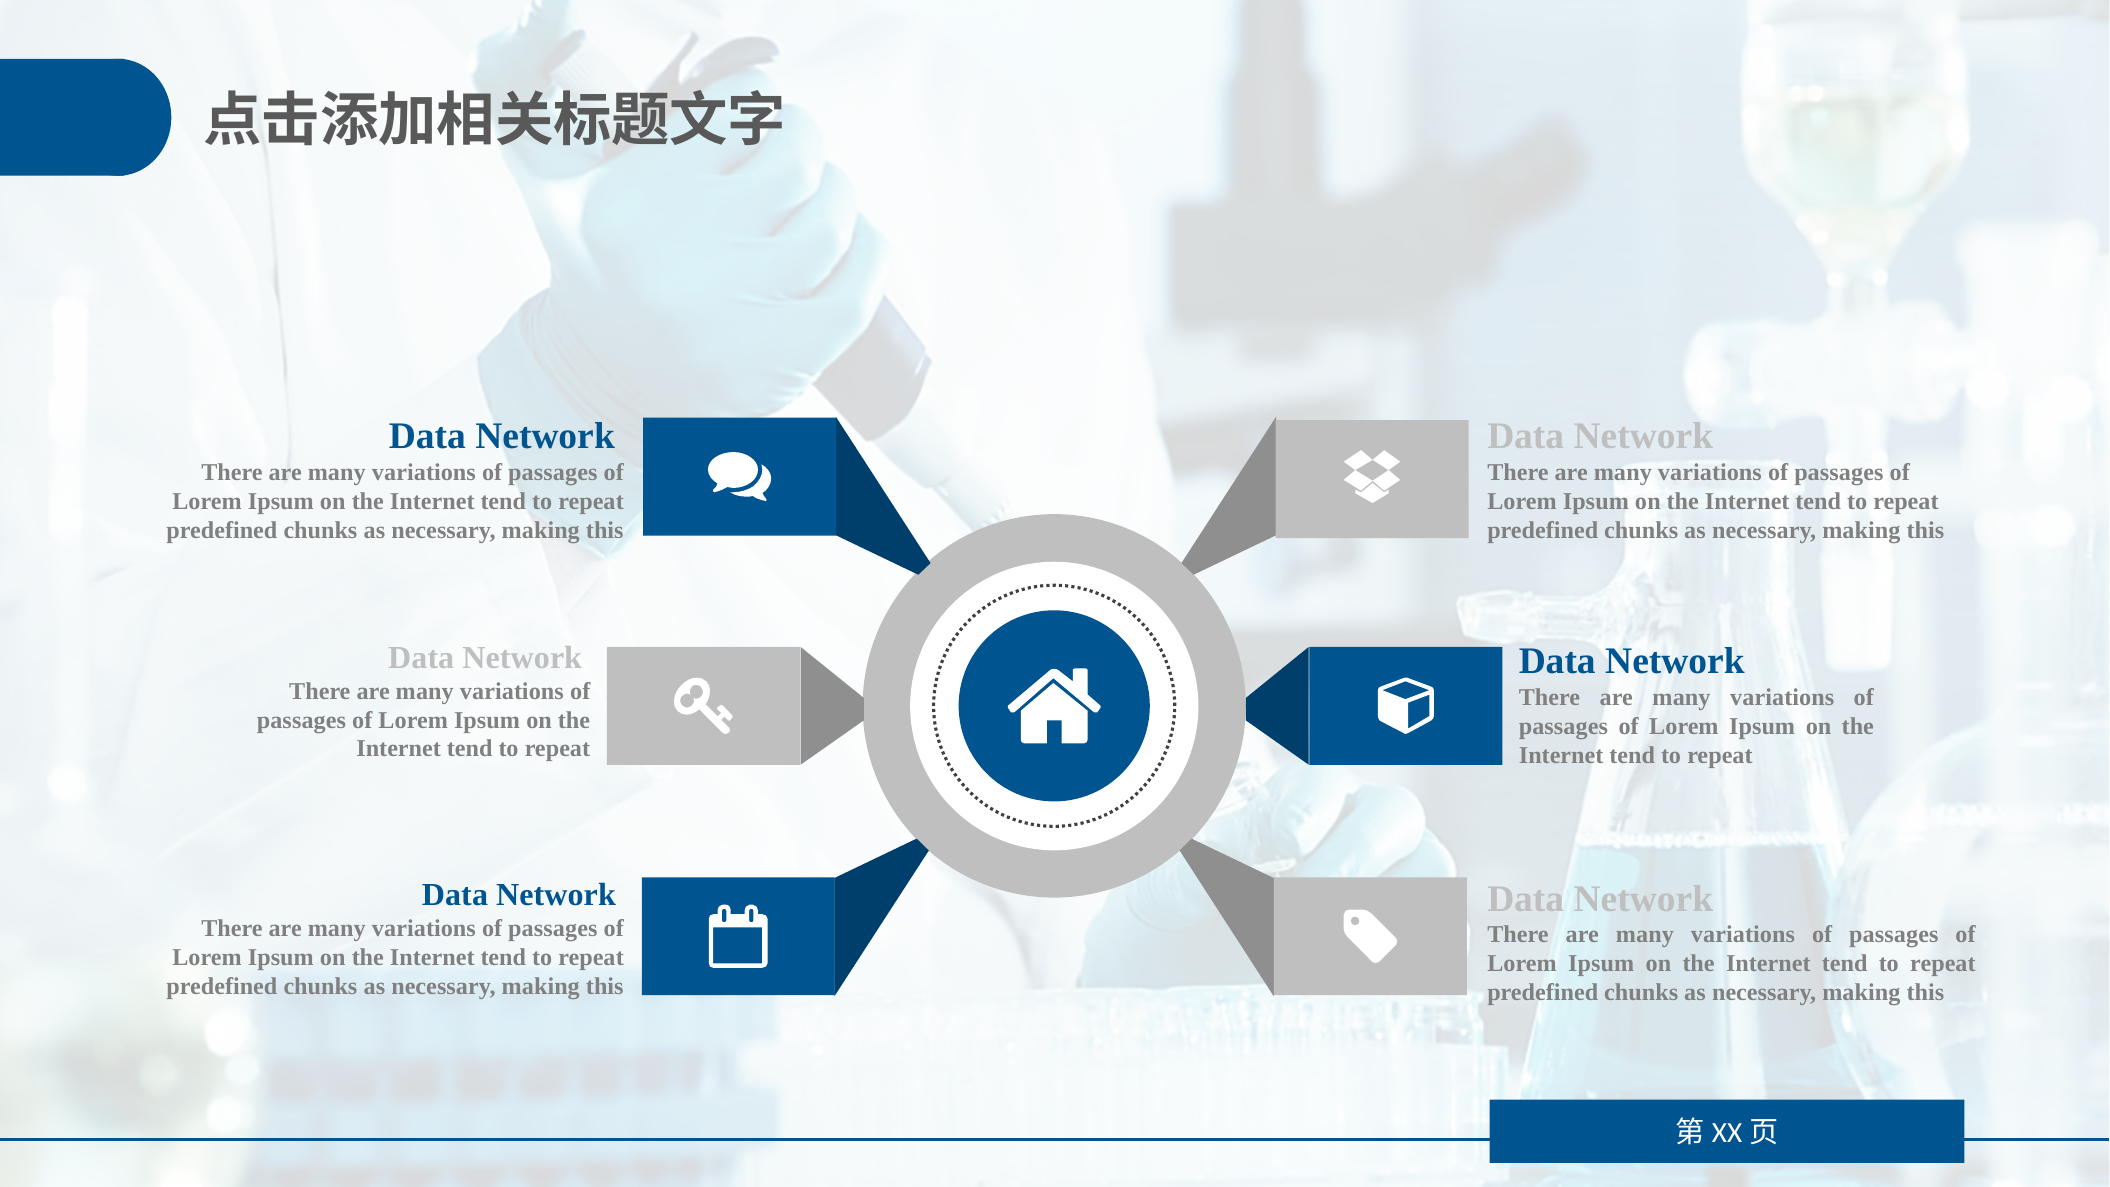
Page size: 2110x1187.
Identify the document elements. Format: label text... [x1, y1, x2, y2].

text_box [641, 838, 929, 997]
text_box Data Network There are many variations of passages of Lorem Ipsum on the Internet tend to repeat [1504, 628, 1890, 776]
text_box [606, 646, 864, 765]
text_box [1179, 838, 1467, 997]
text_box Data Network There are many variations of passages of Lorem Ipsum on the Internet tend to repeat predefined chunks as necessary, making this [1472, 403, 1992, 551]
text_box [933, 585, 1175, 827]
text_box Data Network There are many variations of passages of Lorem Ipsum on the Internet tend to repeat [219, 628, 606, 770]
text_box Data Network There are many variations of passages of Lorem Ipsum on the Internet tend to repeat predefined chunks as necessary, making this [120, 866, 640, 1007]
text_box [1181, 416, 1469, 575]
text_box Data Network There are many variations of passages of Lorem Ipsum on the Internet tend to repeat predefined chunks as necessary, making this [1472, 866, 1992, 1013]
text_box Data Network There are many variations of passages of Lorem Ipsum on the Internet tend to repeat predefined chunks as necessary, making this [120, 403, 640, 551]
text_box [643, 416, 931, 575]
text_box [862, 514, 1246, 898]
slide_number 第XX页 [1489, 1099, 1965, 1139]
text_box 点击添加相关标题文字 [188, 74, 838, 160]
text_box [0, 58, 172, 176]
slide_number 第XX页 [1489, 1140, 1965, 1163]
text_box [1245, 646, 1503, 765]
